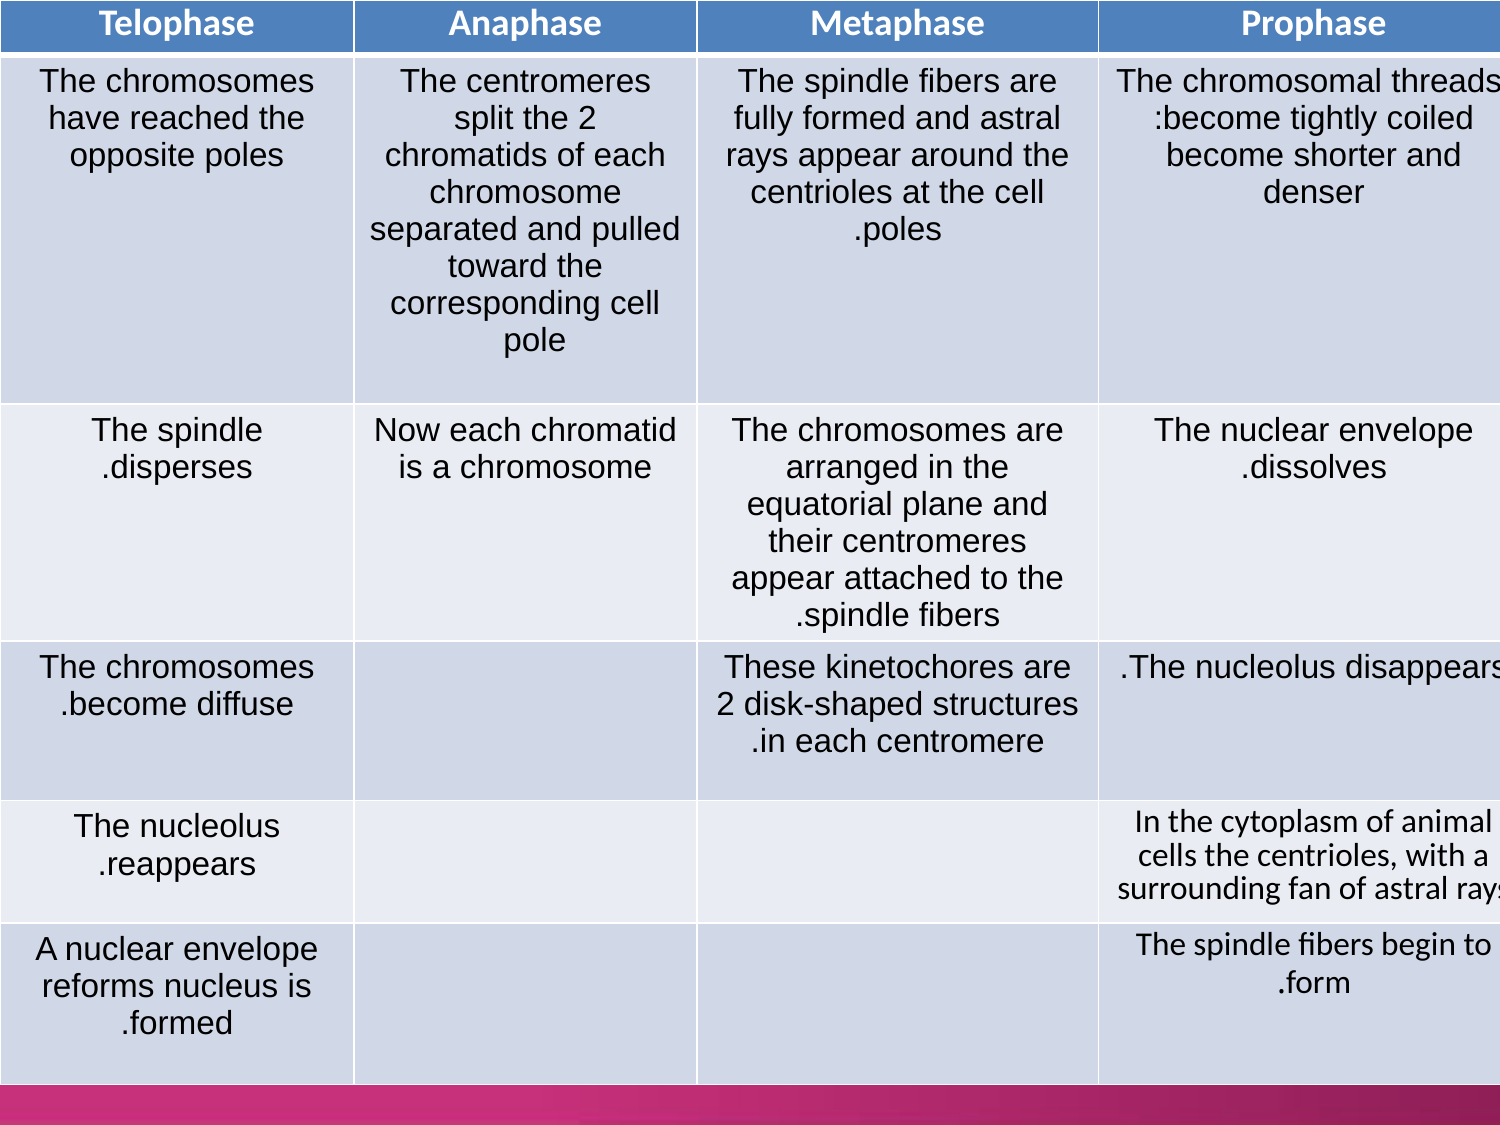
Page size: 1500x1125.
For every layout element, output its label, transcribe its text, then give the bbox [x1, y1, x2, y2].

table_cell These kinetochores are 2 disk-shaped structures in each centromere. [698, 642, 1098, 800]
table_cell The nuclear envelope dissolves. [1099, 405, 1500, 640]
table_cell The nucleolus reappears. [1, 801, 353, 922]
table_cell In the cytoplasm of animal cells the centrioles, with a surrounding fan of astral rays [1099, 801, 1500, 922]
table_cell [355, 642, 696, 800]
table_header Telophase [1, 1, 353, 52]
table_cell A nuclear envelope reforms nucleus is formed. [1, 924, 353, 1084]
table_cell The chromosomes become diffuse. [1, 642, 353, 800]
table_cell [698, 924, 1098, 1084]
table_cell Now each chromatid is a chromosome [355, 405, 696, 640]
table_cell The chromosomal threads become tightly coiled: become shorter and denser [1099, 58, 1500, 403]
table_header Prophase [1099, 1, 1500, 52]
table_cell [355, 924, 696, 1084]
table_header Anaphase [355, 1, 696, 52]
table_cell The chromosomes have reached the opposite poles [1, 58, 353, 403]
table_cell The centromeres split the 2 chromatids of each chromosome separated and pulled toward the corresponding cell pole [355, 58, 696, 403]
table_cell The spindle fibers are fully formed and astral rays appear around the centrioles at the cell poles. [698, 58, 1098, 403]
table_cell The spindle disperses. [1, 405, 353, 640]
table_cell [698, 801, 1098, 922]
table_cell The nucleolus disappears. [1099, 642, 1500, 800]
table_cell [355, 801, 696, 922]
table_cell The chromosomes are arranged in the equatorial plane and their centromeres appear attached to the spindle fibers. [698, 405, 1098, 640]
table_cell The spindle fibers begin to form. [1099, 924, 1500, 1084]
table_header Metaphase [698, 1, 1098, 52]
picture [0, 1085, 1500, 1125]
